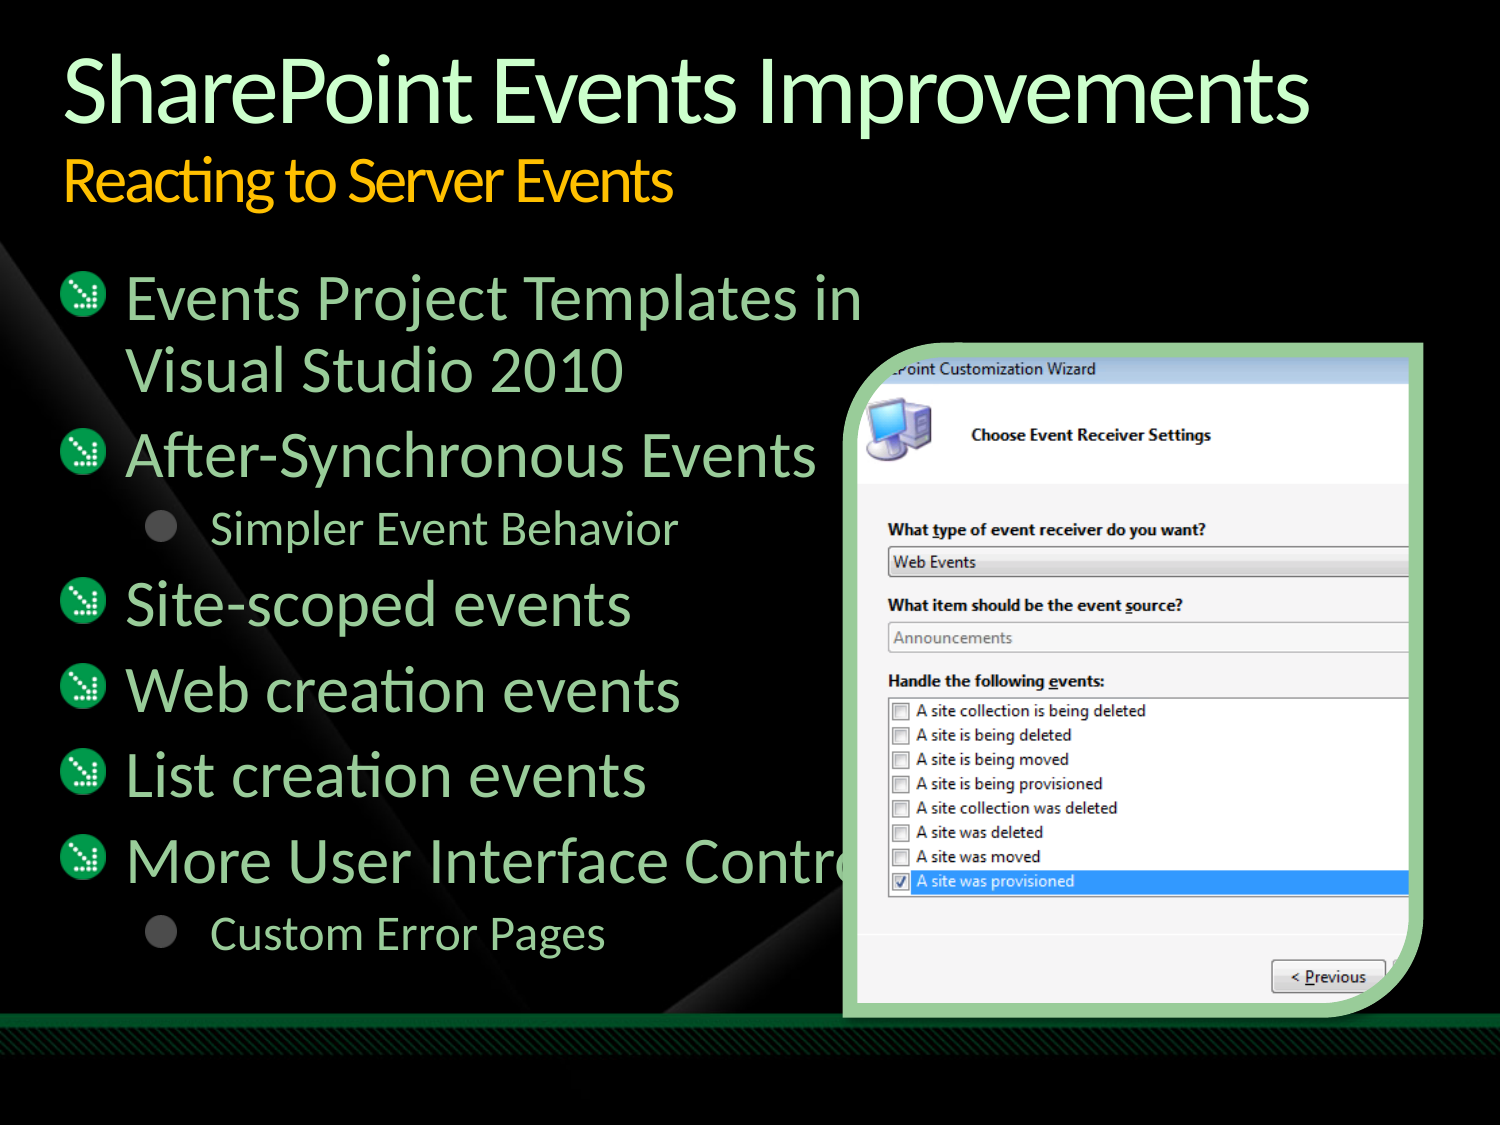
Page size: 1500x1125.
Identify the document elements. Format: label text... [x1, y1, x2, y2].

picture [0, 0, 1500, 1125]
title SharePoint Events Improvements Reacting to Server Events [62, 37, 1438, 220]
list Events Project Templates in Visual Studio 2010 After-Synchronous Events Simpler Event Behavior Site-scoped events Web creation events List creation events More User Interface Control Custom Error Pages [60, 262, 888, 1100]
